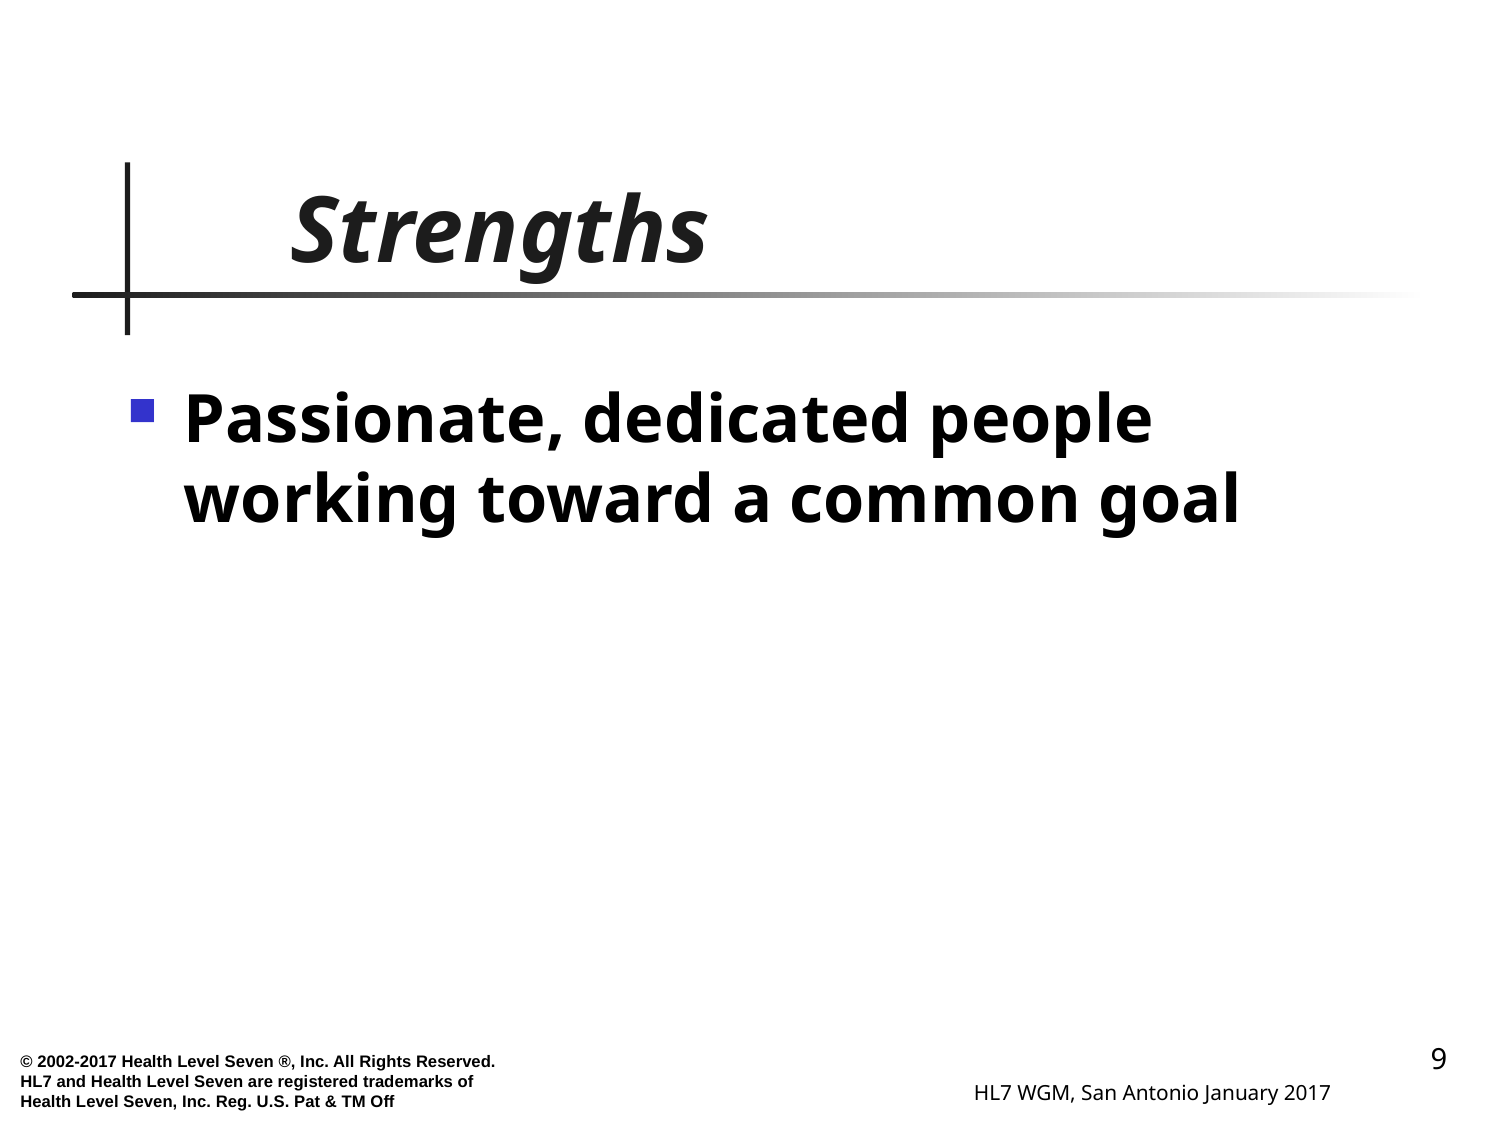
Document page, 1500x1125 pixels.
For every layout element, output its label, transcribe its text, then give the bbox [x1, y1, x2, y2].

title Strengths [274, 101, 1468, 289]
list Passionate, dedicated people working toward a common goal [112, 368, 1388, 688]
slide_number 9 [1149, 1012, 1463, 1088]
